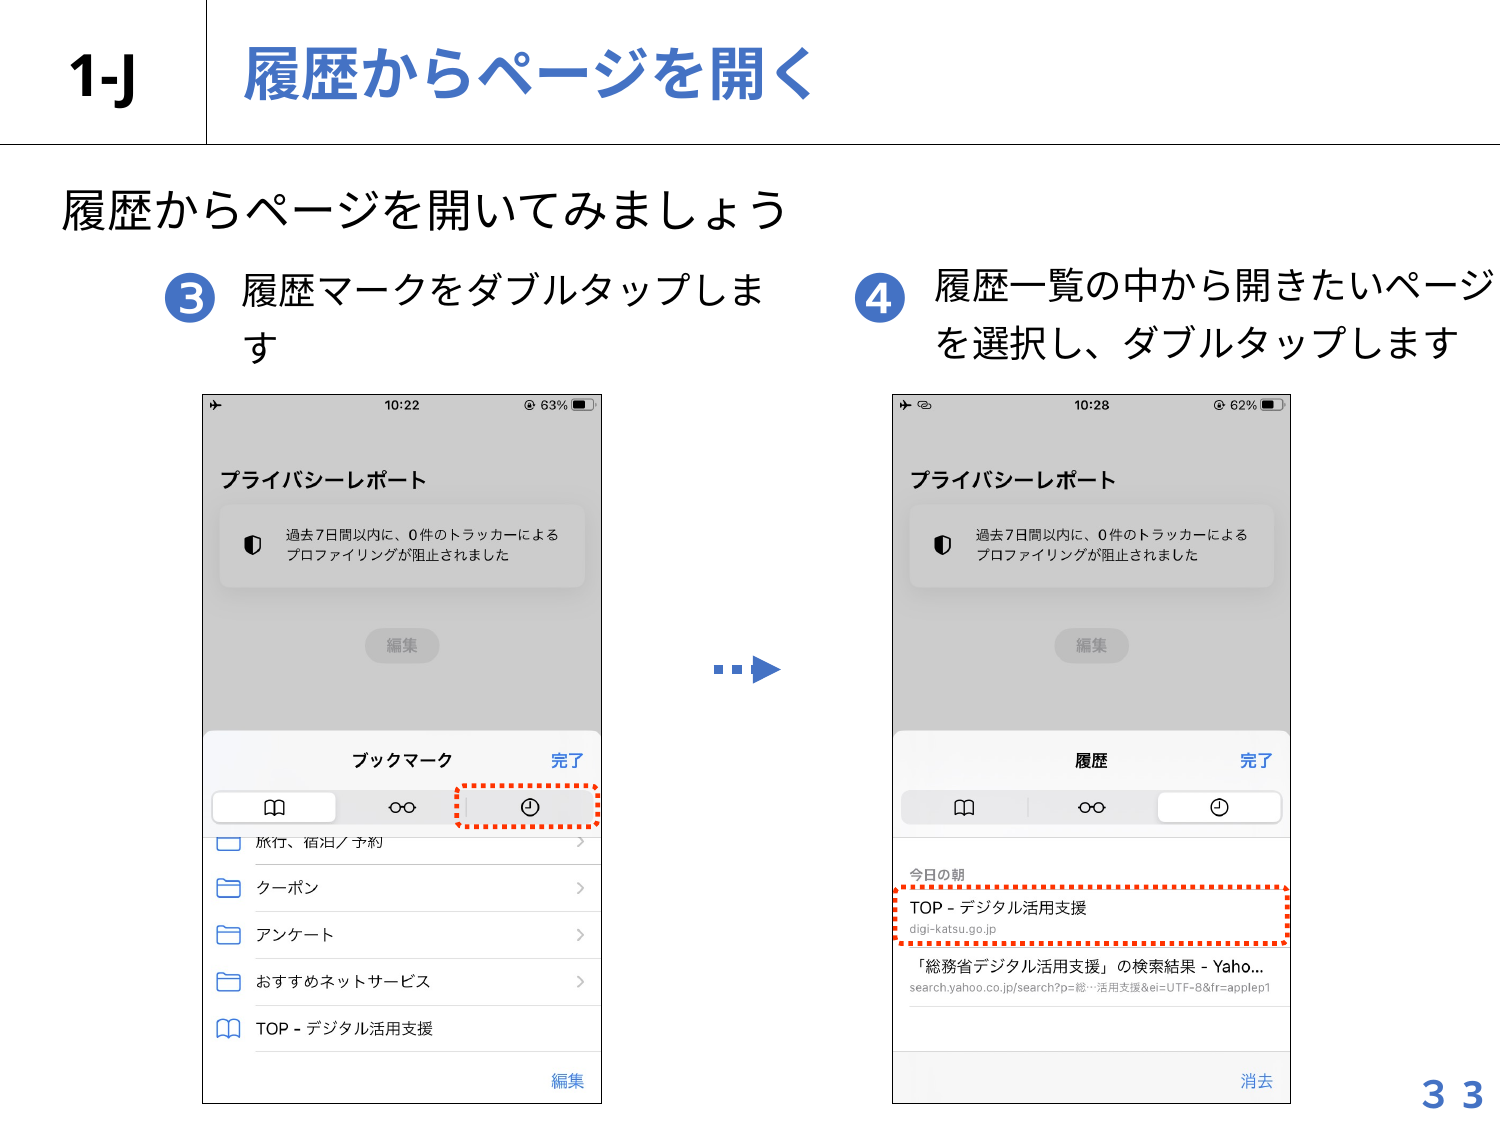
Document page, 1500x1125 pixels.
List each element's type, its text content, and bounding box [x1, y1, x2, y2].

picture [202, 394, 602, 1104]
text_box 1-J [0, 0, 207, 147]
text_box 履歴マークをダブルタップします [226, 274, 798, 378]
text_box ❹ [835, 274, 919, 343]
picture [892, 394, 1291, 1104]
text_box 履歴からページを開いてみましょう [46, 180, 1422, 274]
text_box 履歴一覧の中から開きたいページを選択し、ダブルタップします [919, 241, 1500, 373]
text_box ❸ [145, 274, 223, 343]
text_box ３3 [1399, 1063, 1500, 1123]
title 履歴からページを開く [228, 36, 1472, 116]
